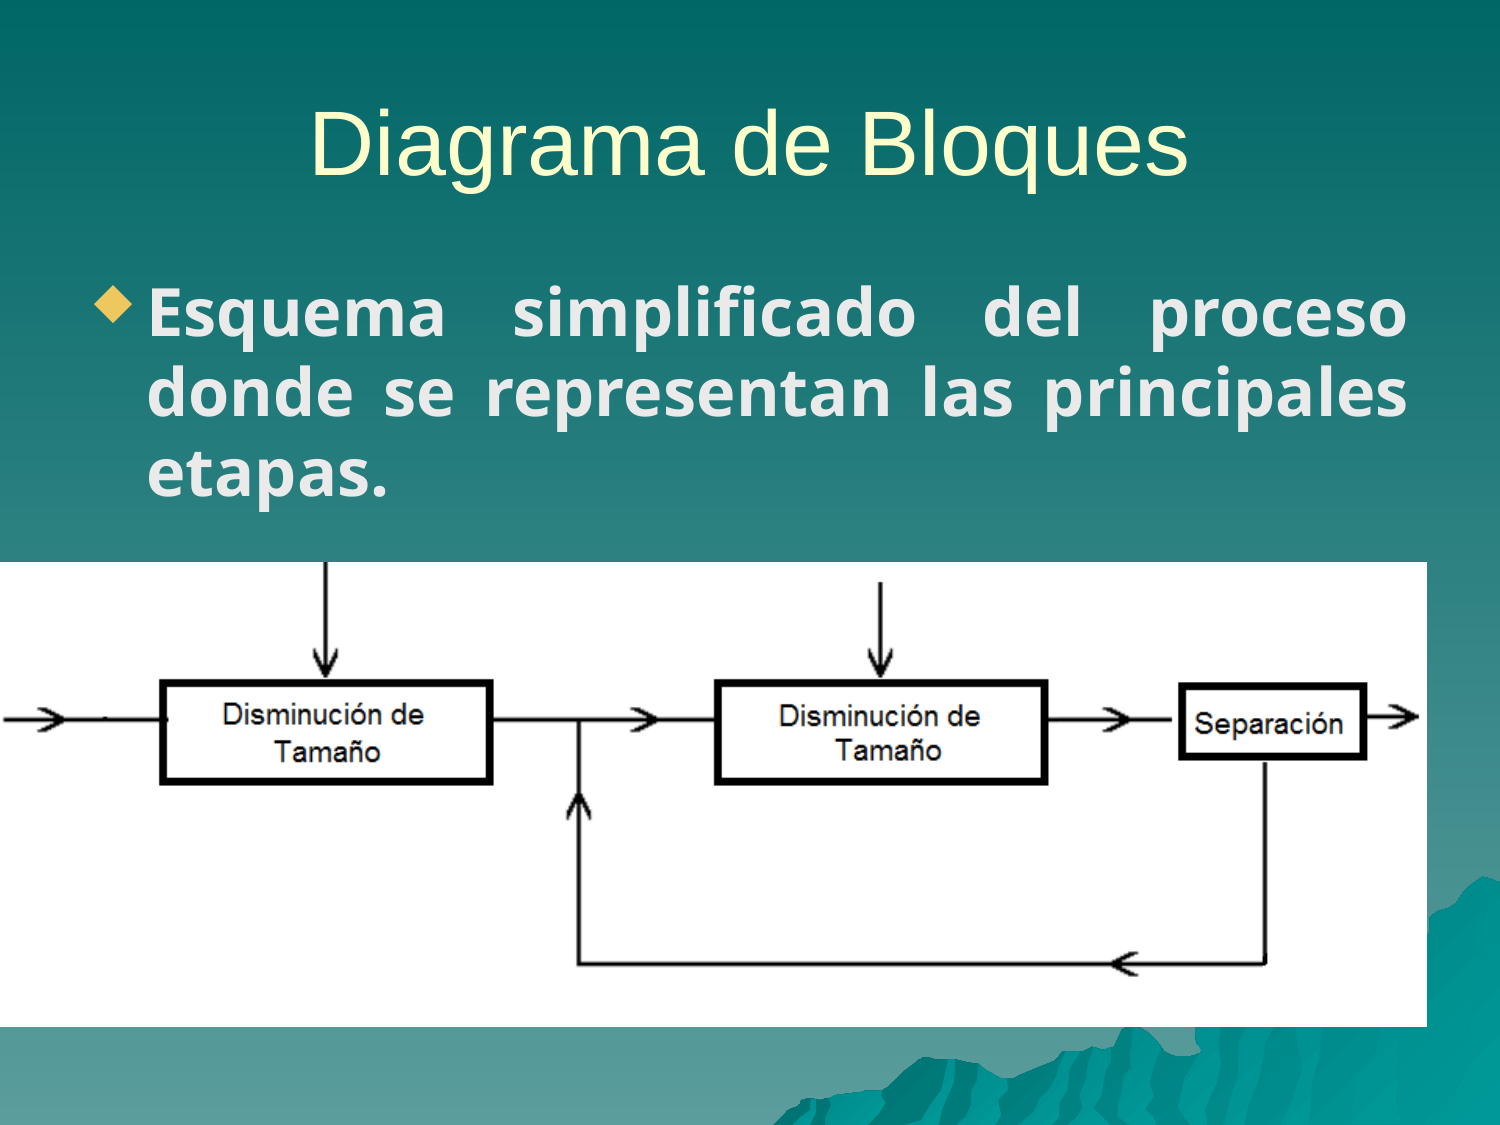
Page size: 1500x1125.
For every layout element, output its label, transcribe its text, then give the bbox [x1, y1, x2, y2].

picture [0, 562, 1427, 1027]
title Diagrama de Bloques [74, 45, 1426, 233]
list Esquema simplificado del proceso donde se representan las principales etapas. [74, 262, 1426, 528]
